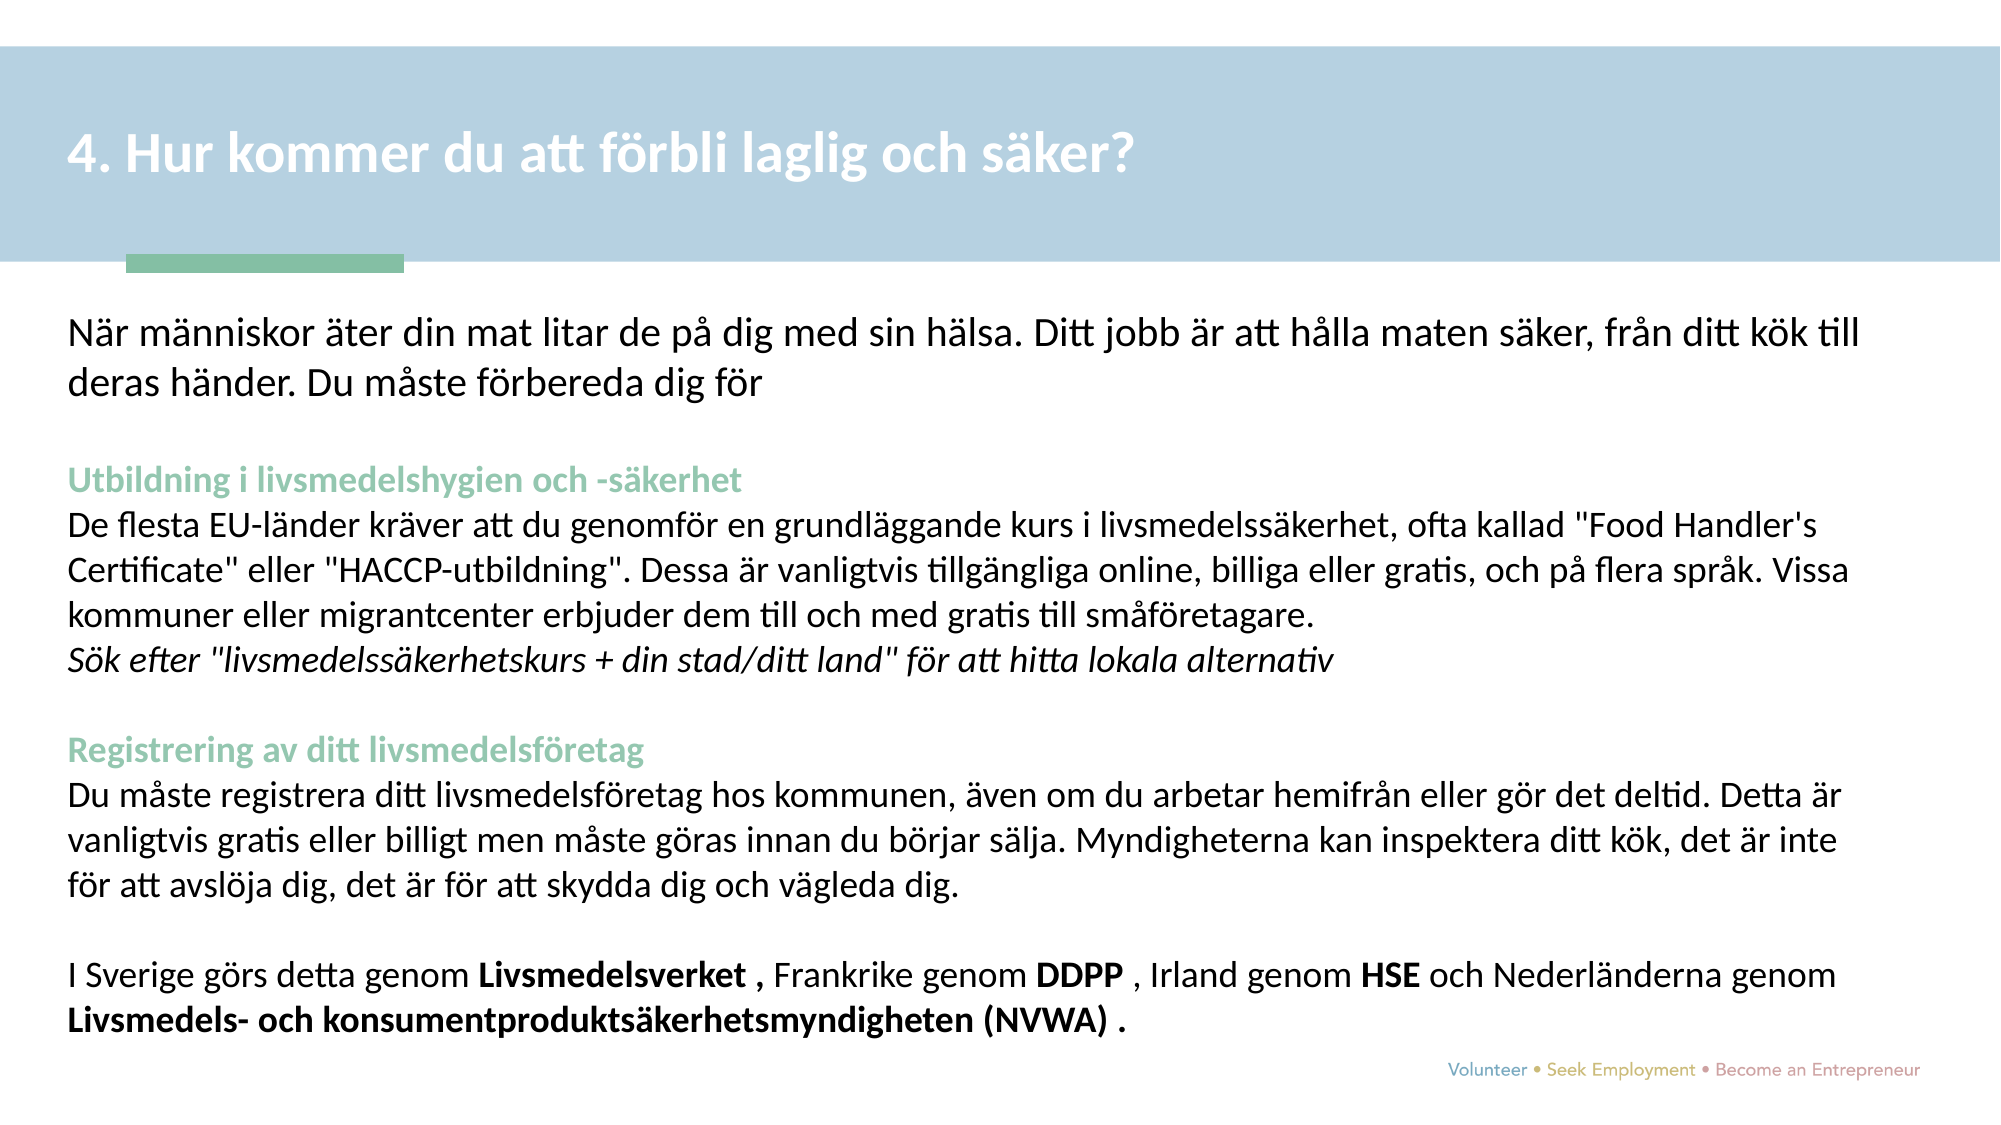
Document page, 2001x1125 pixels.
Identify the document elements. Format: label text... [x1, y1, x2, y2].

list 4. Hur kommer du att förbli laglig och säker? [52, 90, 1815, 275]
text_box När människor äter din mat litar de på dig med sin hälsa. Ditt jobb är att hålla maten säker, från ditt kök till deras händer. Du måste förbereda dig för Utbildning i livsmedelshygien och -säkerhet De flesta EU-länder kräver att du genomför en grundläggande kurs i livsmedelssäkerhet, ofta kallad "Food Handler's Certificate" eller "HACCP-utbildning". Dessa är vanligtvis tillgängliga online, billiga eller gratis, och på flera språk. Vissa kommuner eller migrantcenter erbjuder dem till och med gratis till småföretagare. Sök efter "livsmedelssäkerhetskurs + din stad/ditt land" för att hitta lokala alternativ Registrering av ditt livsmedelsföretag Du måste registrera ditt livsmedelsföretag hos kommunen, även om du arbetar hemifrån eller gör det deltid. Detta är vanligtvis gratis eller billigt men måste göras innan du börjar sälja. Myndigheterna kan inspektera ditt kök, det är inte för att avslöja dig, det är för att skydda dig och vägleda dig. I Sverige görs detta genom Livsmedelsverket , Frankrike genom DDPP , Irland genom HSE och Nederländerna genom Livsmedels- och konsumentproduktsäkerhetsmyndigheten (NVWA) . [52, 297, 1903, 1125]
picture [1903, 1046, 1971, 1103]
